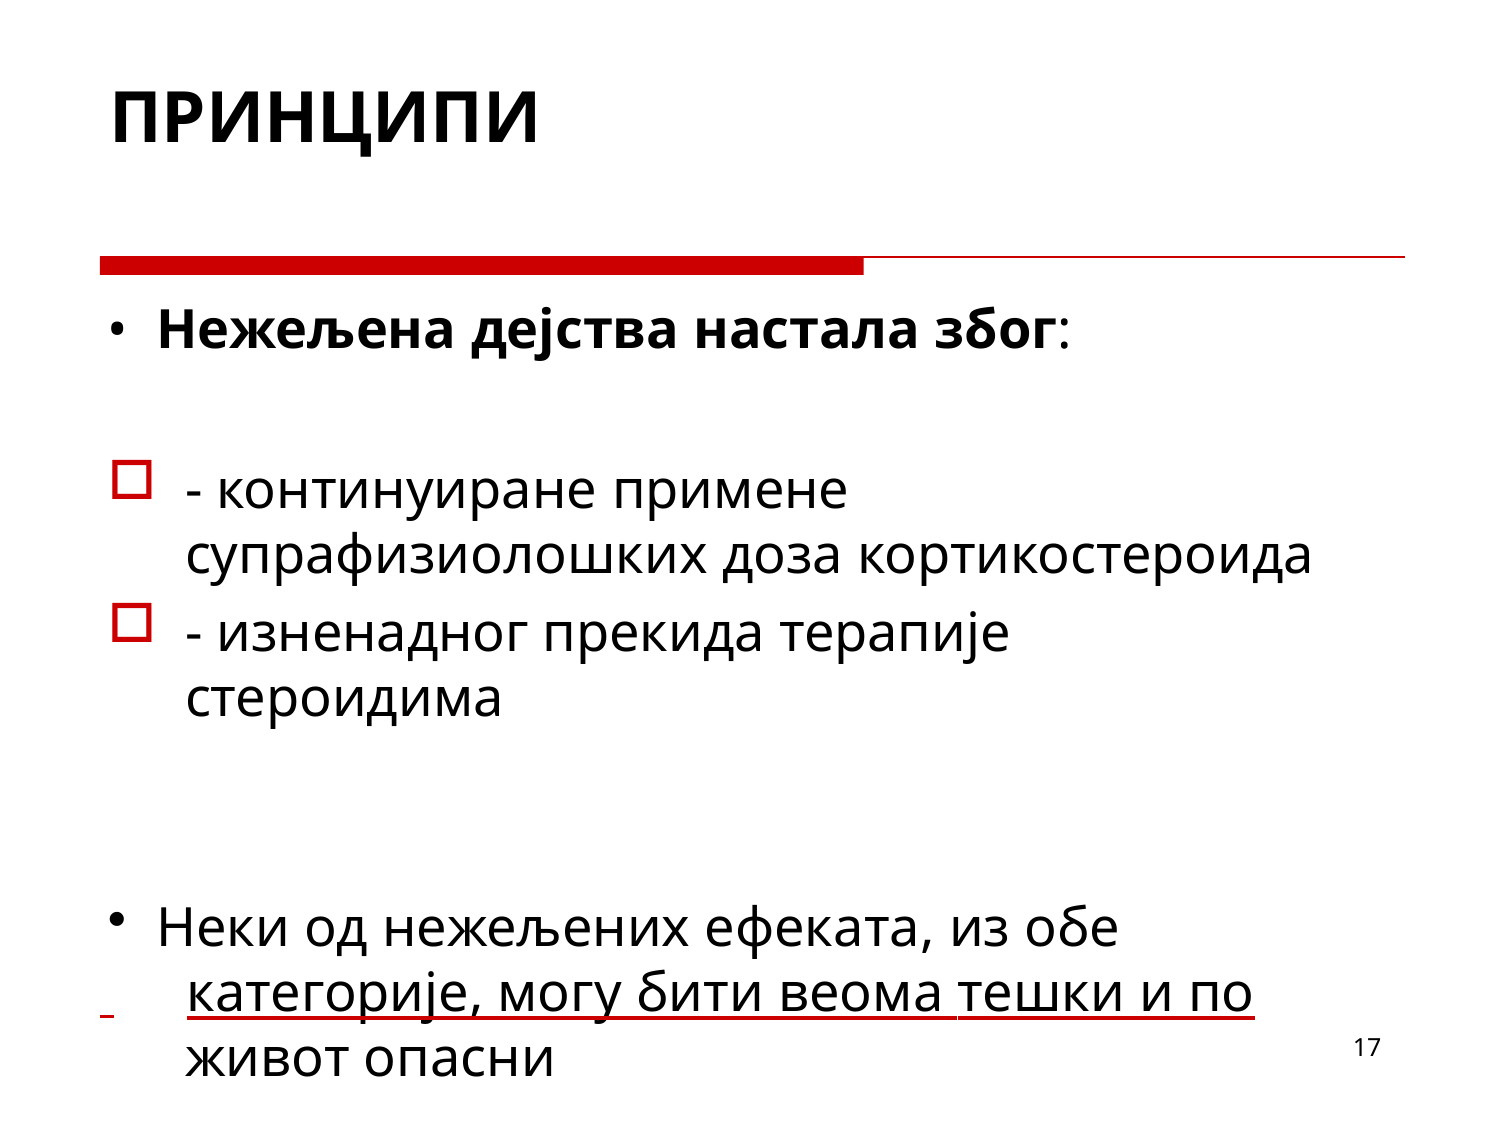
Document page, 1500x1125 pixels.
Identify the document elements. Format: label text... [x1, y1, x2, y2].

text_box Нежељена дејства настала због: - континуиране примене супрафизиолошких доза кортикостероида - изненадног прекида терапије стероидима [105, 292, 1385, 728]
text_box 17 [1350, 1029, 1388, 1062]
text_box живот опасни [182, 1020, 574, 1088]
title ПРИНЦИПИ [107, 69, 581, 260]
text_box Неки од нежељених ефеката, из обе категорије, могу бити веома тешки и по [97, 890, 1402, 1023]
